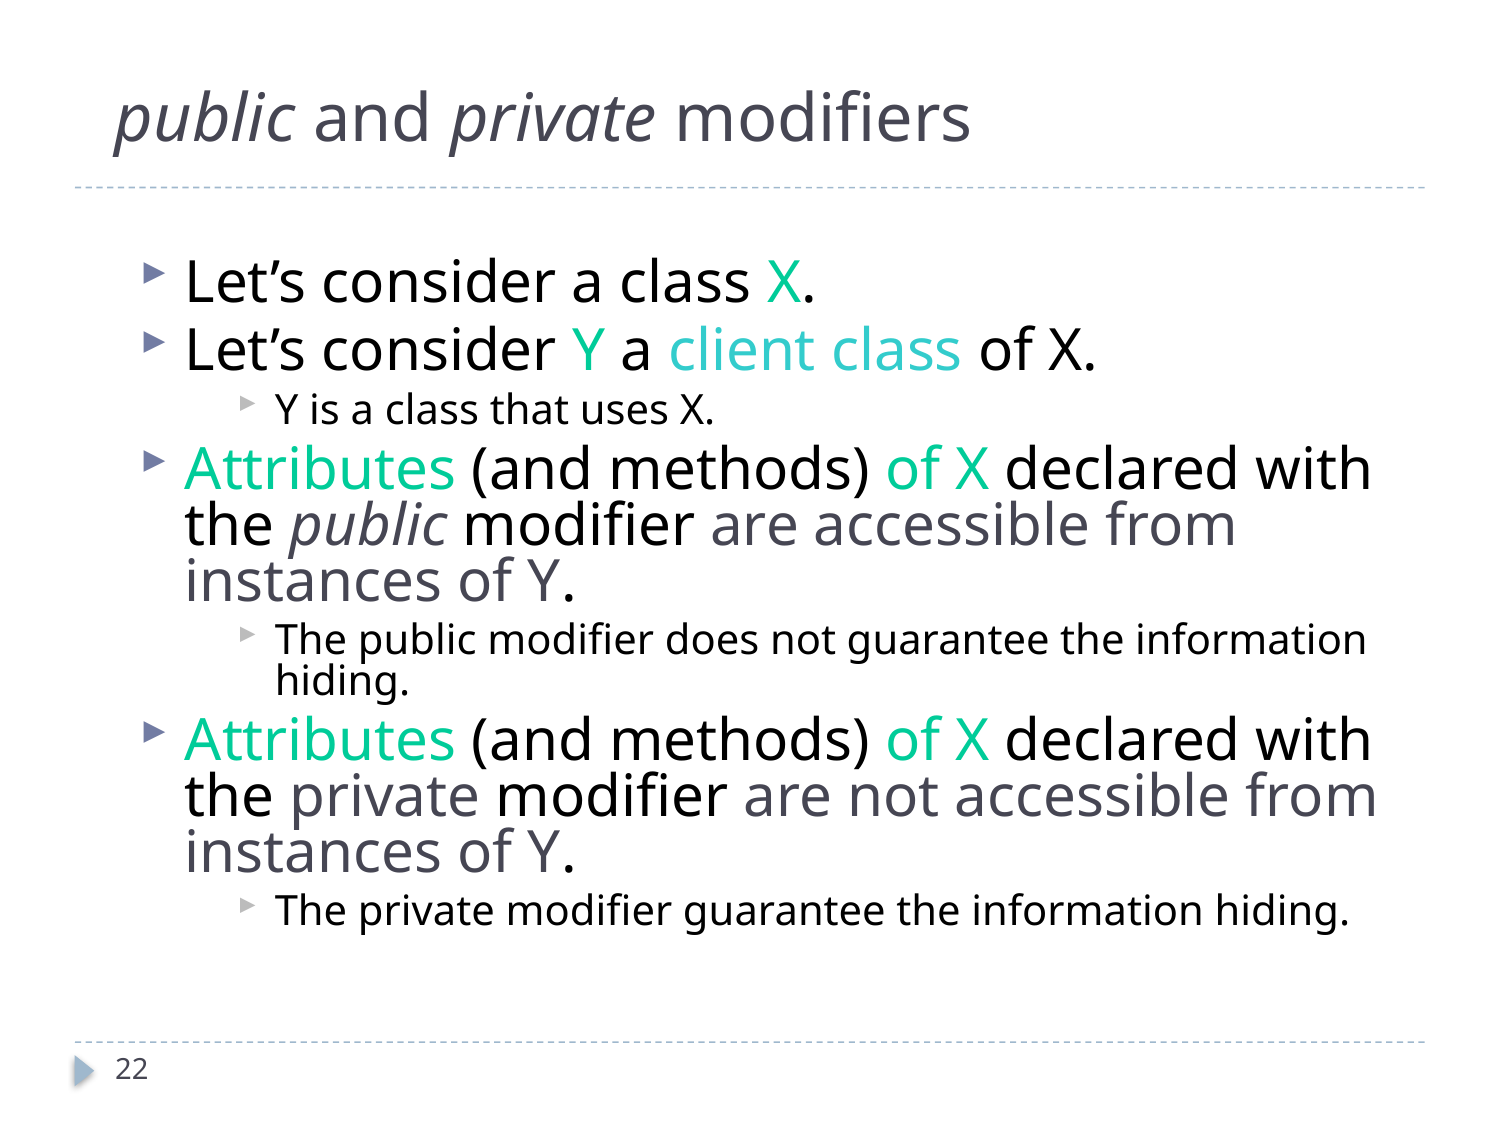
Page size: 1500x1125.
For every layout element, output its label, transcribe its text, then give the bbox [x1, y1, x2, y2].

slide_number 22 [100, 1042, 426, 1103]
list Let’s consider a class X. Let’s consider Y a client class of X. Y is a class that uses X. Attributes (and methods) of X declared with the public modifier are accessible from instances of Y. The public modifier does not guarantee the information hiding. Attributes (and methods) of X declared with the private modifier are not accessible from instances of Y. The private modifier guarantee the information hiding. [125, 249, 1488, 1000]
title public and private modifiers [99, 24, 1375, 163]
